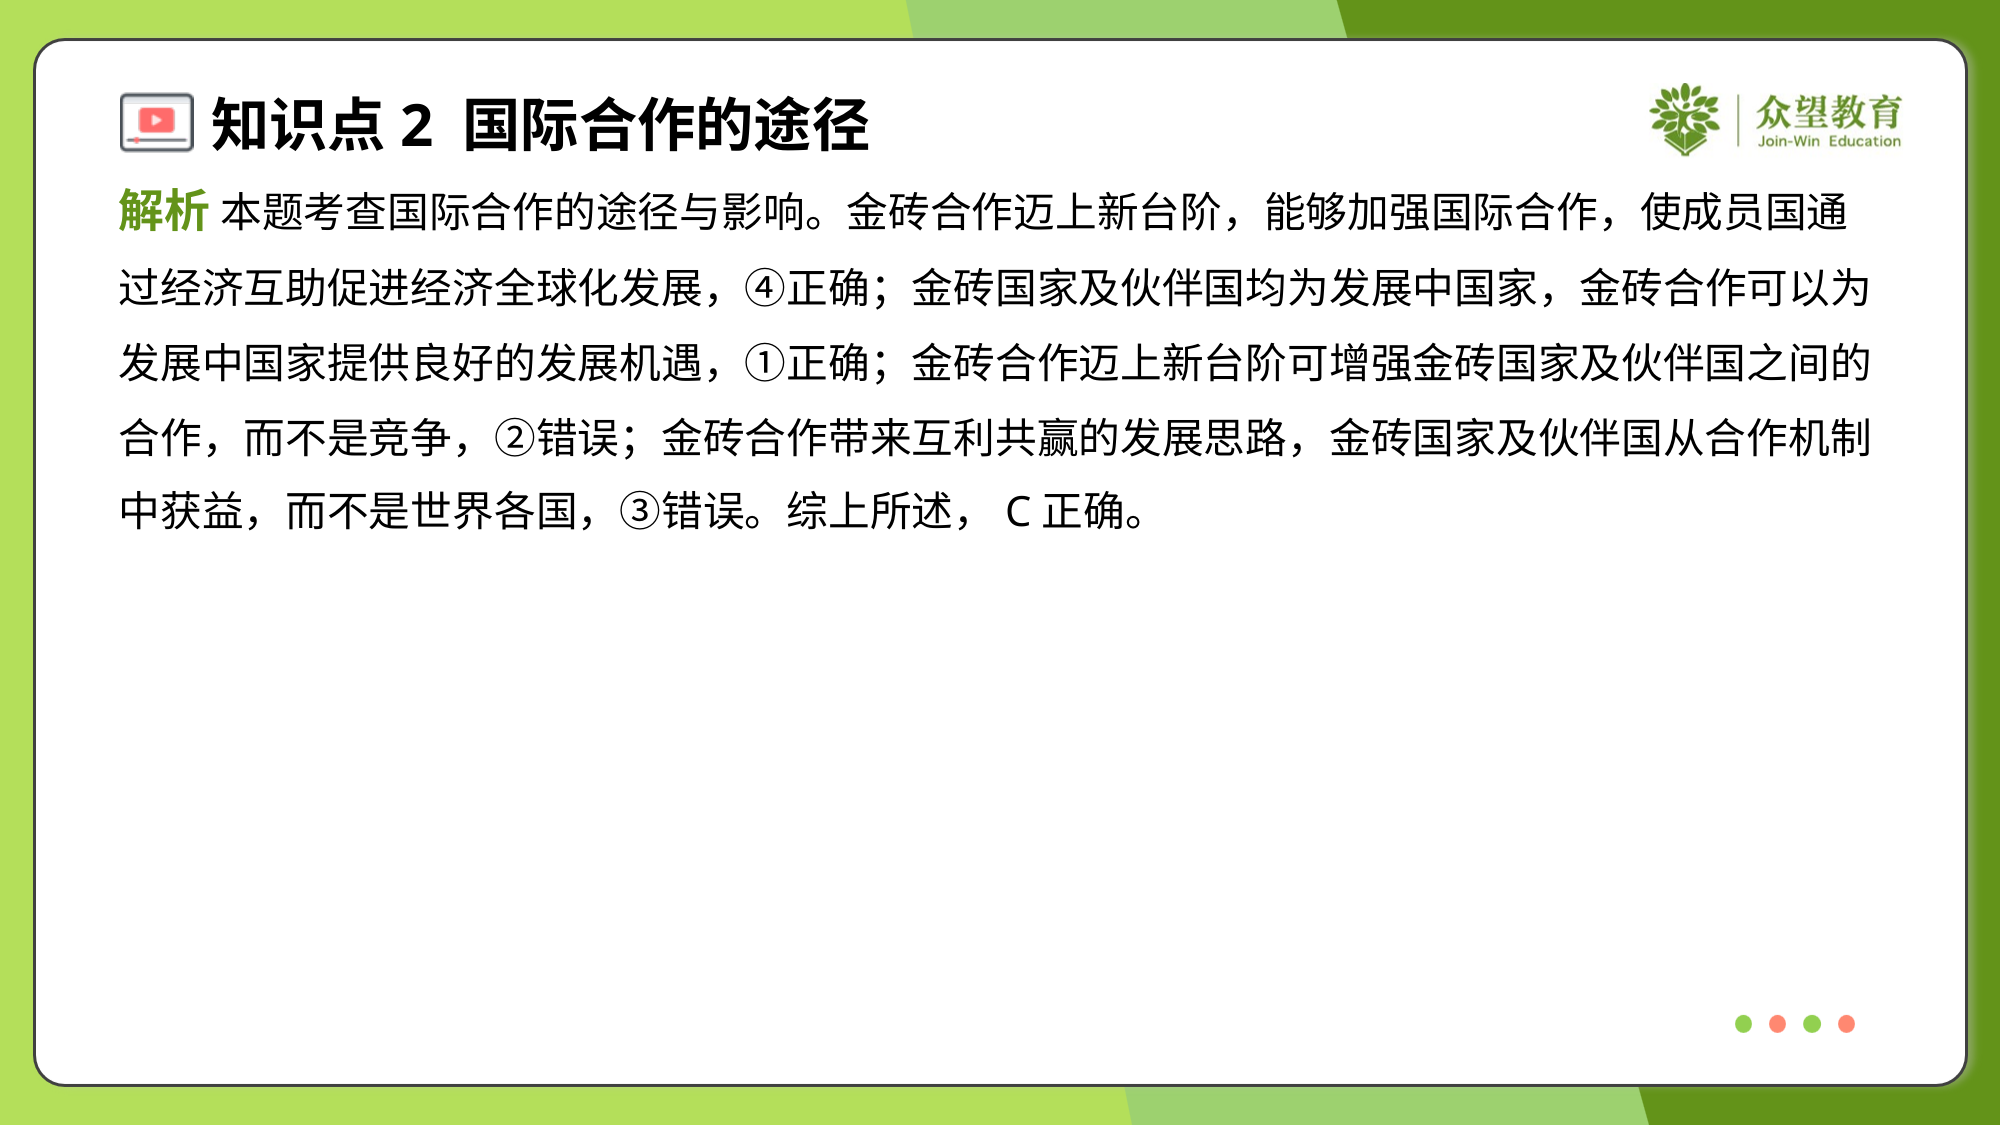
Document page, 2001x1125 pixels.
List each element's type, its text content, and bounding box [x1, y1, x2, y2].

text_box 解析 本题考查国际合作的途径与影响。金砖合作迈上新台阶，能够加强国际合作，使成员国通 过经济互助促进经济全球化发展，④正确；金砖国家及伙伴国均为发展中国家，金砖合作可以为 发展中国家提供良好的发展机遇，①正确；金砖合作迈上新台阶可增强金砖国家及伙伴国之间的 合作，而不是竞争，②错误；金砖合作带来互利共赢的发展思路，金砖国家及伙伴国从合作机制 中获益，而不是世界各国，③错误。综上所述，C正确。 [118, 159, 1883, 527]
picture [0, 0, 2000, 1125]
